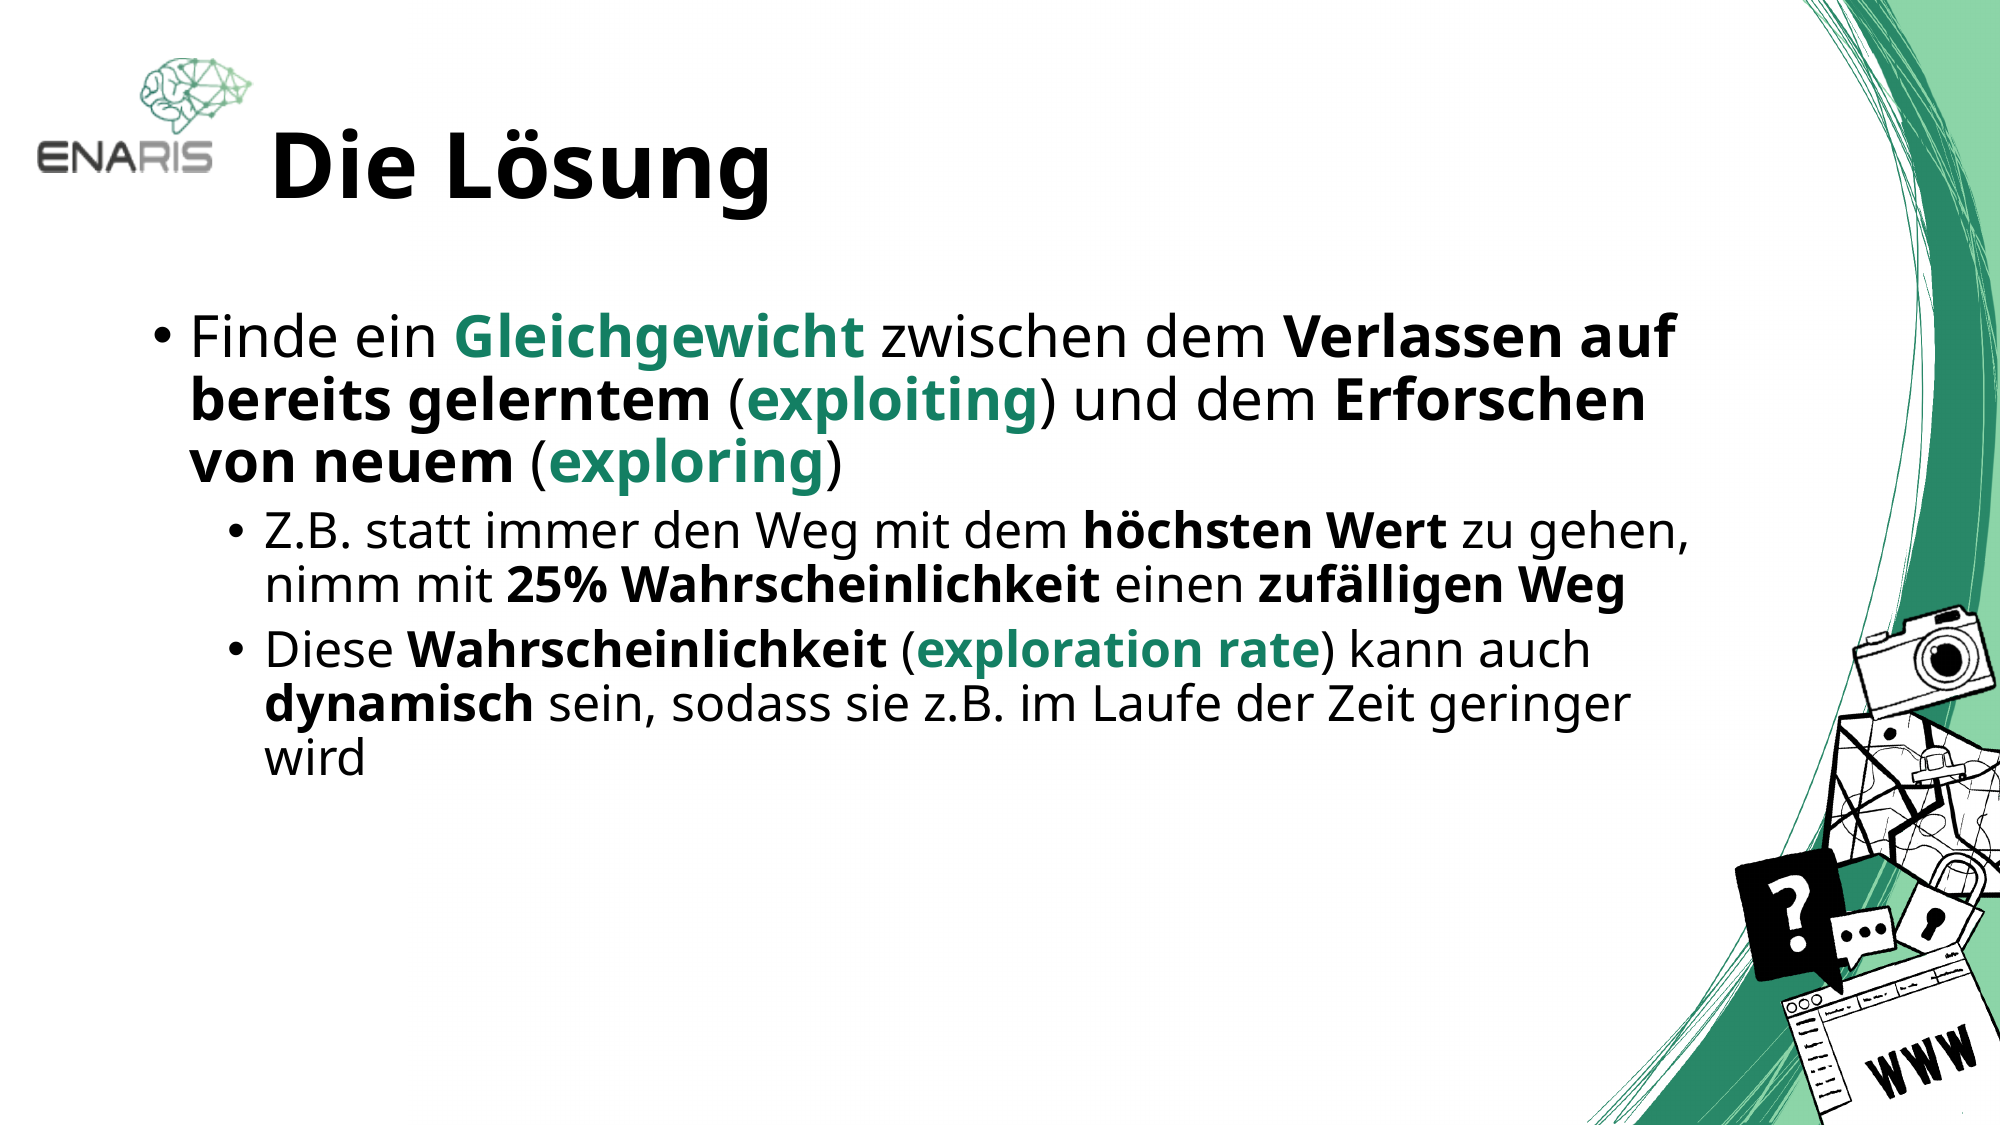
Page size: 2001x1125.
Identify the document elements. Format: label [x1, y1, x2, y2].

title [253, 59, 1863, 278]
list [137, 299, 1728, 1014]
picture [408, 0, 2000, 1125]
picture [37, 58, 254, 173]
